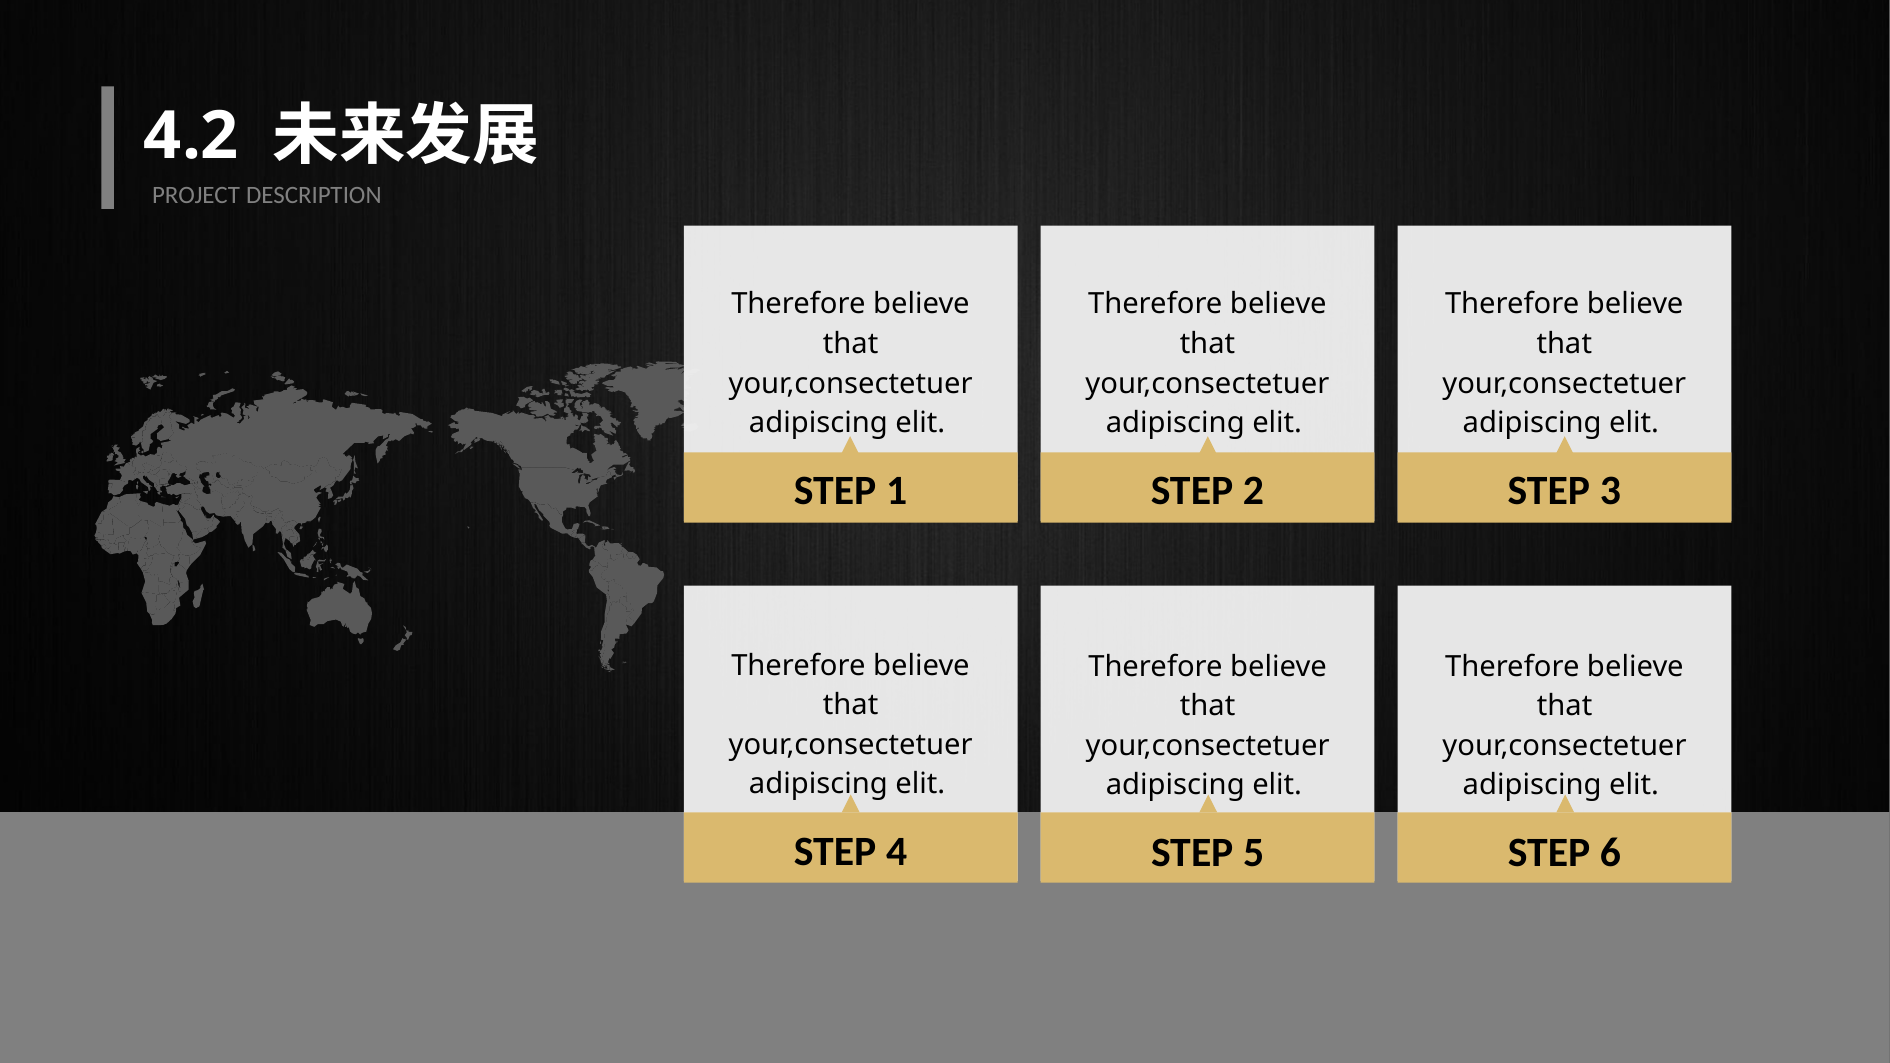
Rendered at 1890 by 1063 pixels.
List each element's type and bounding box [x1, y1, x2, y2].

picture [0, 0, 1890, 1063]
text_box [94, 361, 702, 673]
